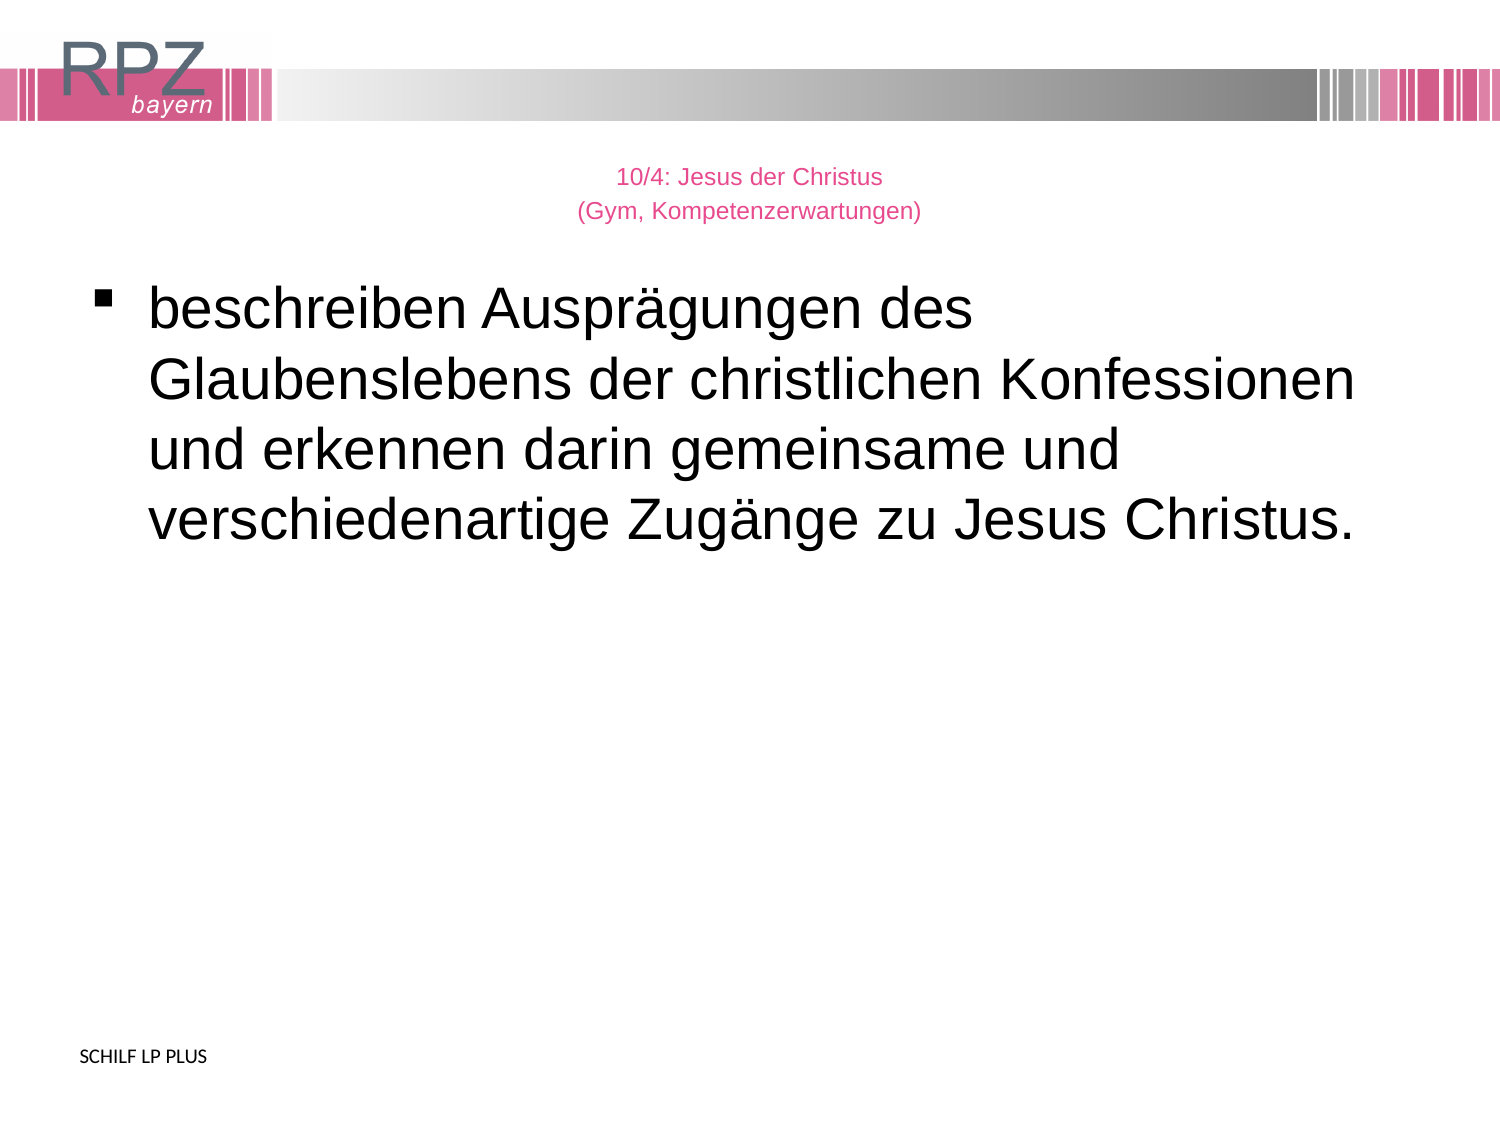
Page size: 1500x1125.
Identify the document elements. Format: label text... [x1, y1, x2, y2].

title 10/4: Jesus der Christus (Gym, Kompetenzerwartungen) [75, 149, 1425, 233]
picture [0, 31, 272, 121]
picture [1443, 69, 1500, 121]
picture [1319, 69, 1379, 121]
picture [1380, 69, 1439, 121]
list beschreiben Ausprägungen des Glaubenslebens der christlichen Konfessionen und erkennen darin gemeinsame und verschiedenartige Zugänge zu Jesus Christus. [75, 262, 1425, 563]
